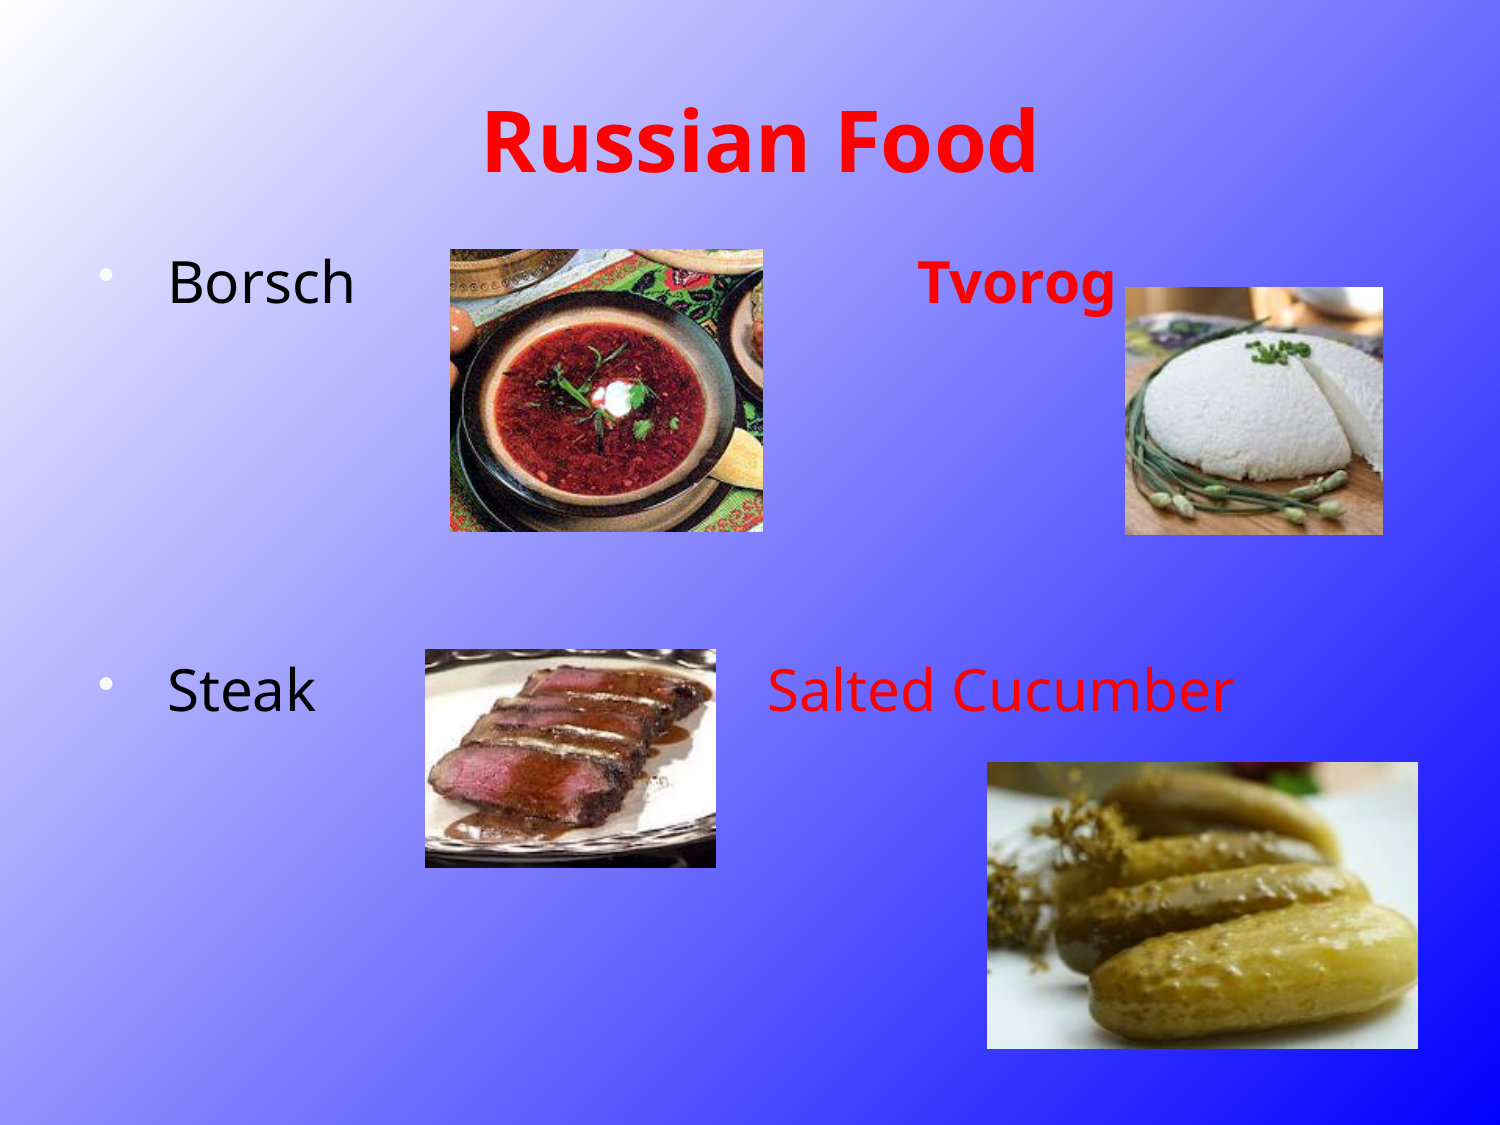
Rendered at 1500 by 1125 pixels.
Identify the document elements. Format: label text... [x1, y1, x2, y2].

picture [1124, 287, 1383, 535]
list Borsch Tvorog Steak Salted Cucumber [62, 237, 1413, 1010]
picture [987, 762, 1418, 1049]
picture [449, 249, 763, 532]
picture [424, 649, 716, 868]
title Russian Food [75, 45, 1425, 233]
